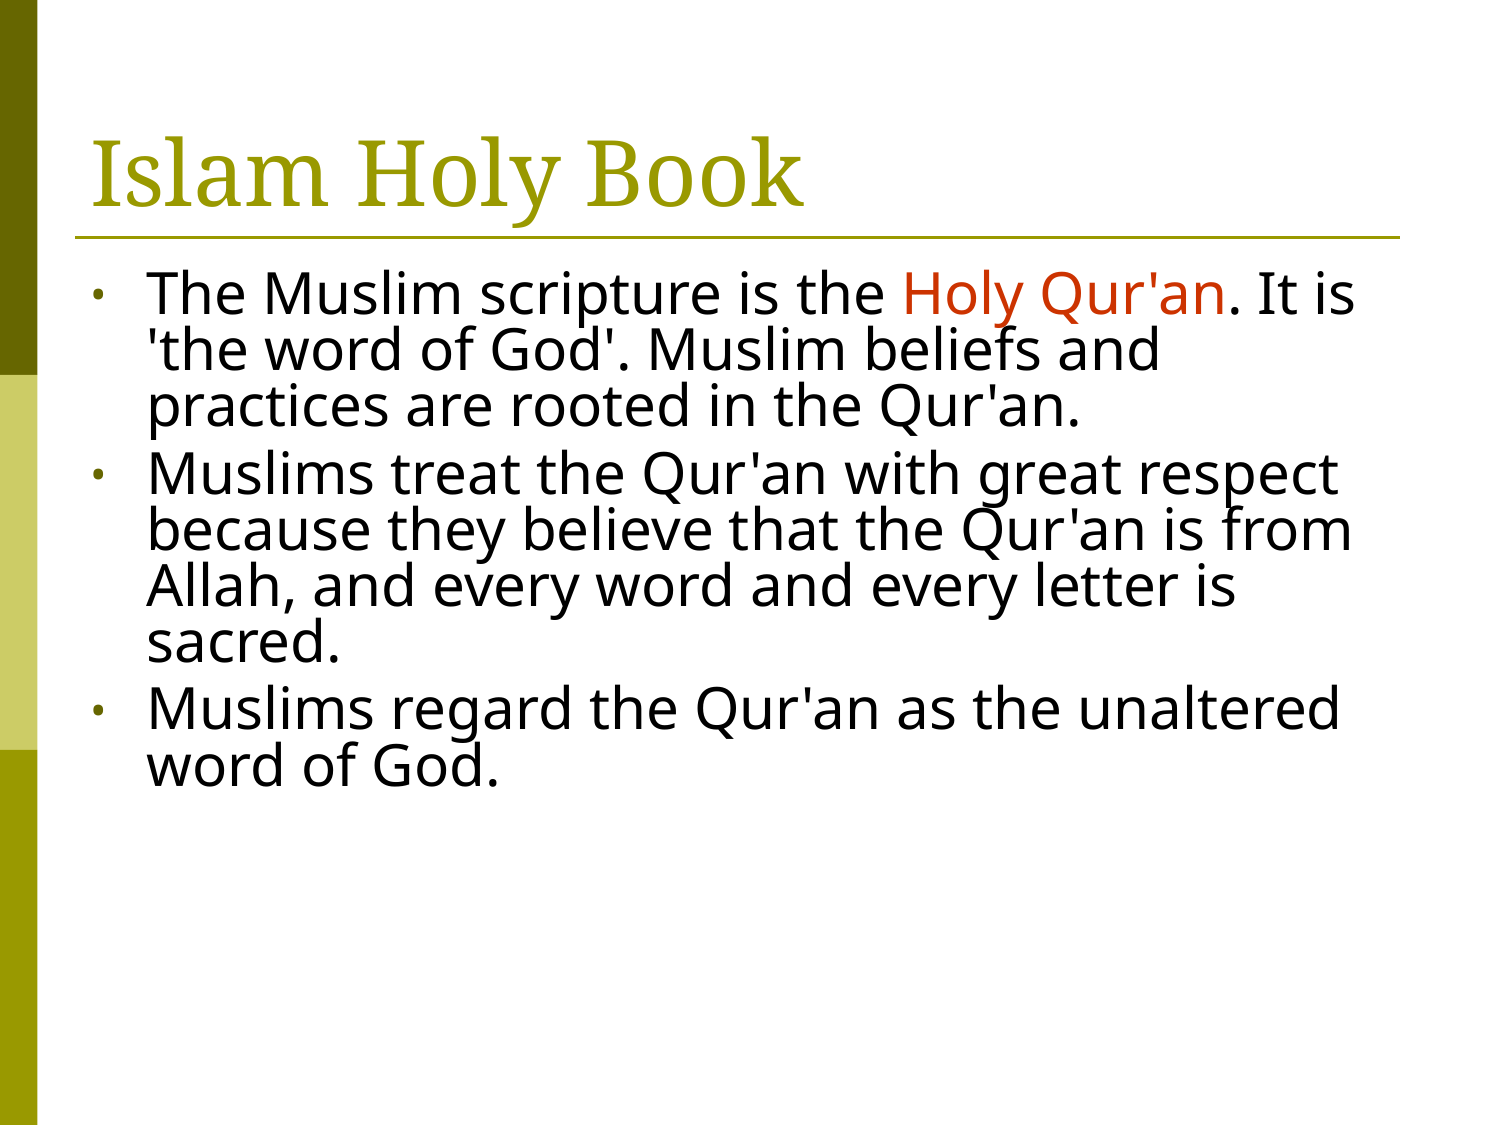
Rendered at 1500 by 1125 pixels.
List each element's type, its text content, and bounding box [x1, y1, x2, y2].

title Islam Holy Book [75, 45, 1425, 233]
list The Muslim scripture is the Holy Qur'an. It is 'the word of God'. Muslim beliefs and practices are rooted in the Qur'an. Muslims treat the Qur'an with great respect because they believe that the Qur'an is from Allah, and every word and every letter is sacred. Muslims regard the Qur'an as the unaltered word of God. [75, 262, 1425, 1006]
